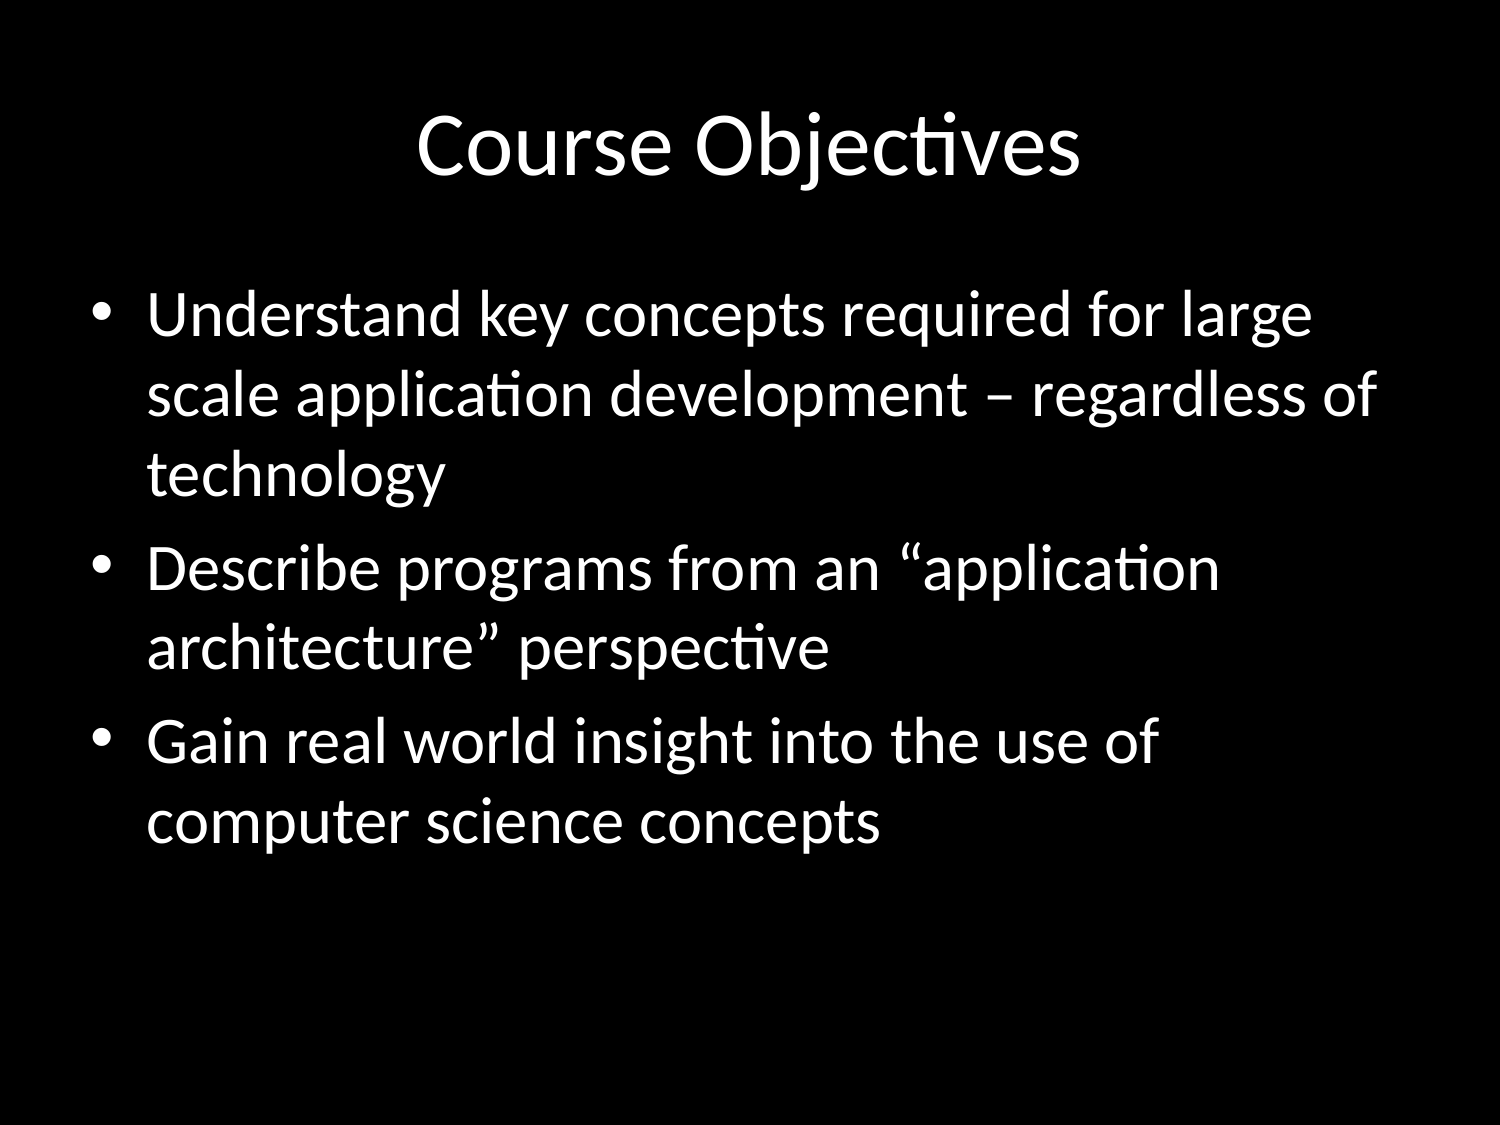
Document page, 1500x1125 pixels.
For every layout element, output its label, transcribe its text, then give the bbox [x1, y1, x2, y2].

list Understand key concepts required for large scale application development – regardless of technology Describe programs from an “application architecture” perspective Gain real world insight into the use of computer science concepts [75, 262, 1425, 1005]
title Course Objectives [75, 45, 1425, 233]
